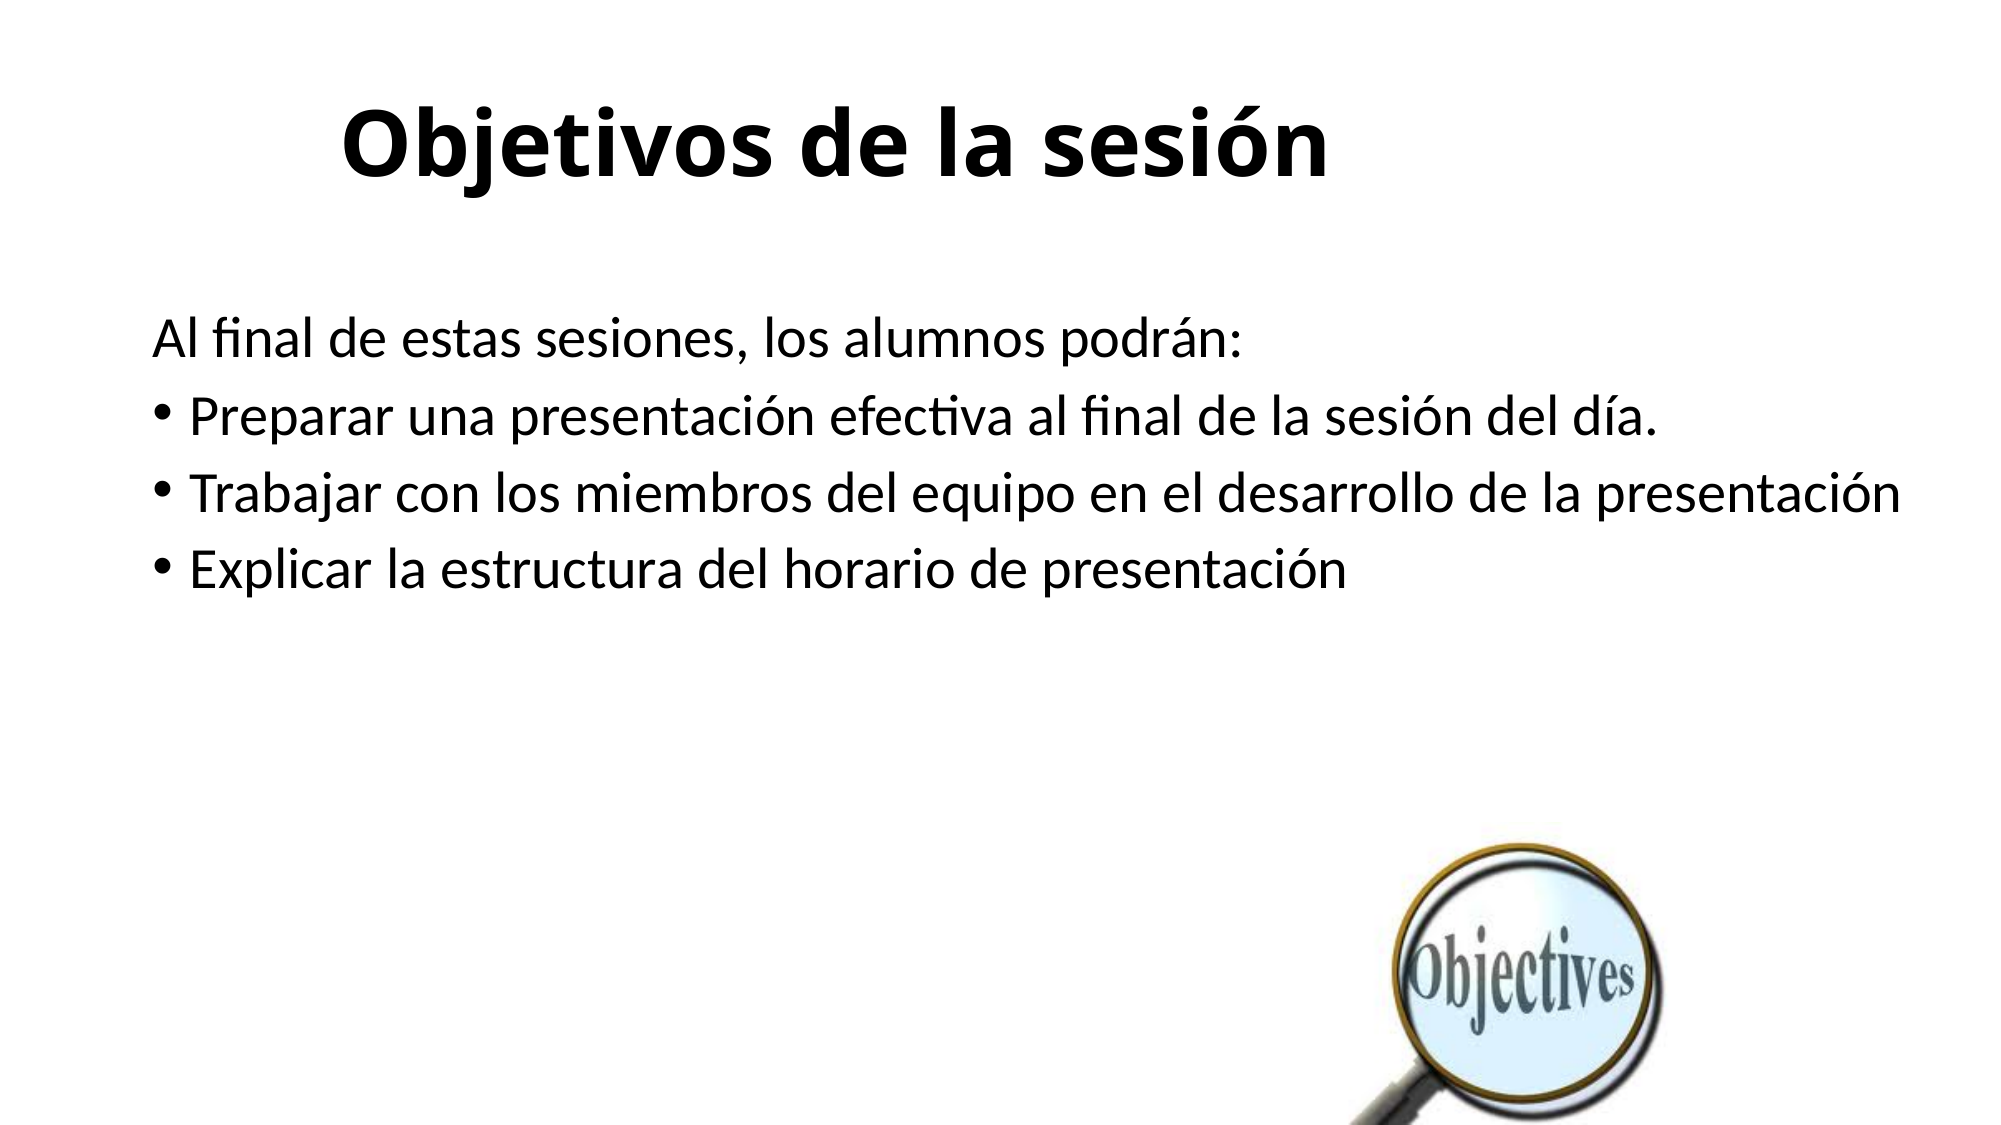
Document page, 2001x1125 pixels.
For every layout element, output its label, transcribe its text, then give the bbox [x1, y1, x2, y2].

picture [1296, 822, 1752, 1125]
list Al final de estas sesiones, los alumnos podrán: Preparar una presentación efectiva al final de la sesión del día. Trabajar con los miembros del equipo en el desarrollo de la presentación Explicar la estructura del horario de presentación [137, 299, 1929, 1014]
title Objetivos de la sesión [324, 61, 1675, 233]
